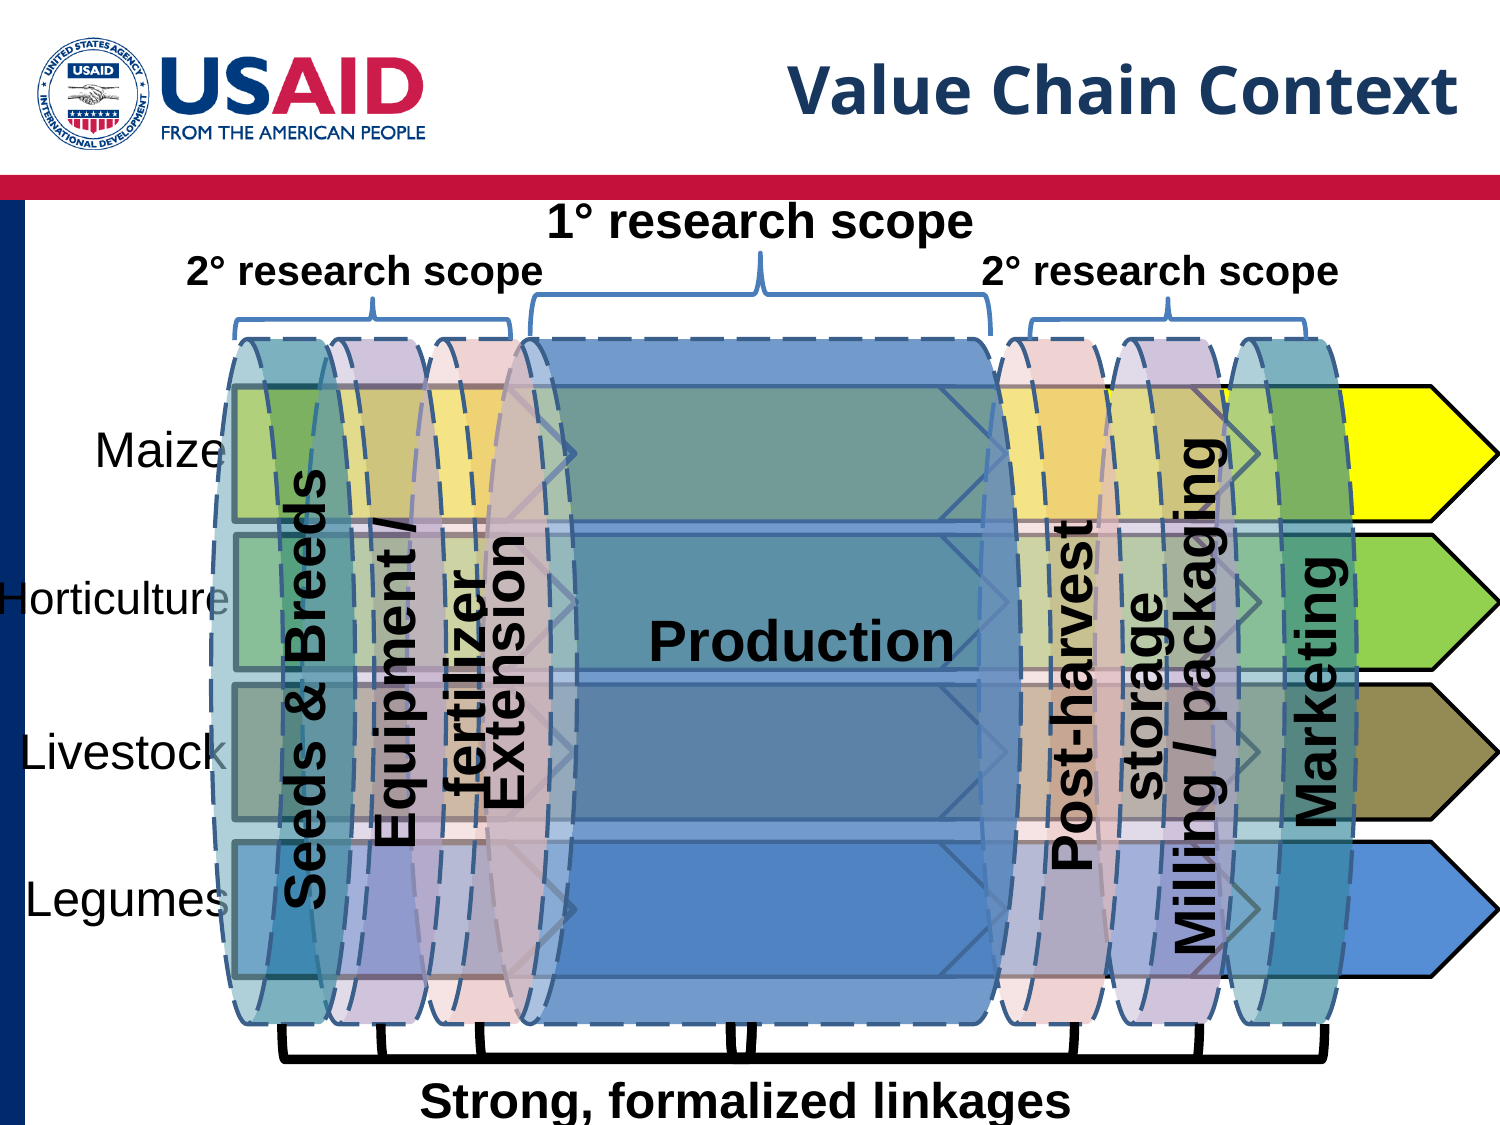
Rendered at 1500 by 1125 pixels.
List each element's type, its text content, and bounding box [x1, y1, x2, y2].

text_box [730, 1021, 1325, 1060]
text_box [557, 338, 1022, 1020]
text_box [1029, 297, 1307, 337]
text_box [1362, 841, 1499, 978]
text_box Strong, formalized linkages [385, 1068, 1107, 1125]
text_box Value Chain Context [662, 0, 1475, 175]
picture [37, 37, 435, 150]
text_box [281, 1021, 729, 1060]
text_box Maize [12, 409, 205, 485]
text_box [1362, 684, 1499, 820]
text_box 2° research scope [1018, 236, 1415, 302]
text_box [210, 338, 554, 1025]
text_box [233, 297, 501, 337]
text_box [1362, 534, 1500, 670]
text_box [1362, 385, 1499, 522]
text_box 2° research scope [111, 236, 501, 302]
text_box Horticulture [0, 561, 205, 631]
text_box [506, 181, 1015, 337]
text_box Livestock [0, 712, 205, 787]
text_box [1022, 338, 1357, 1025]
text_box Legumes [0, 858, 205, 934]
